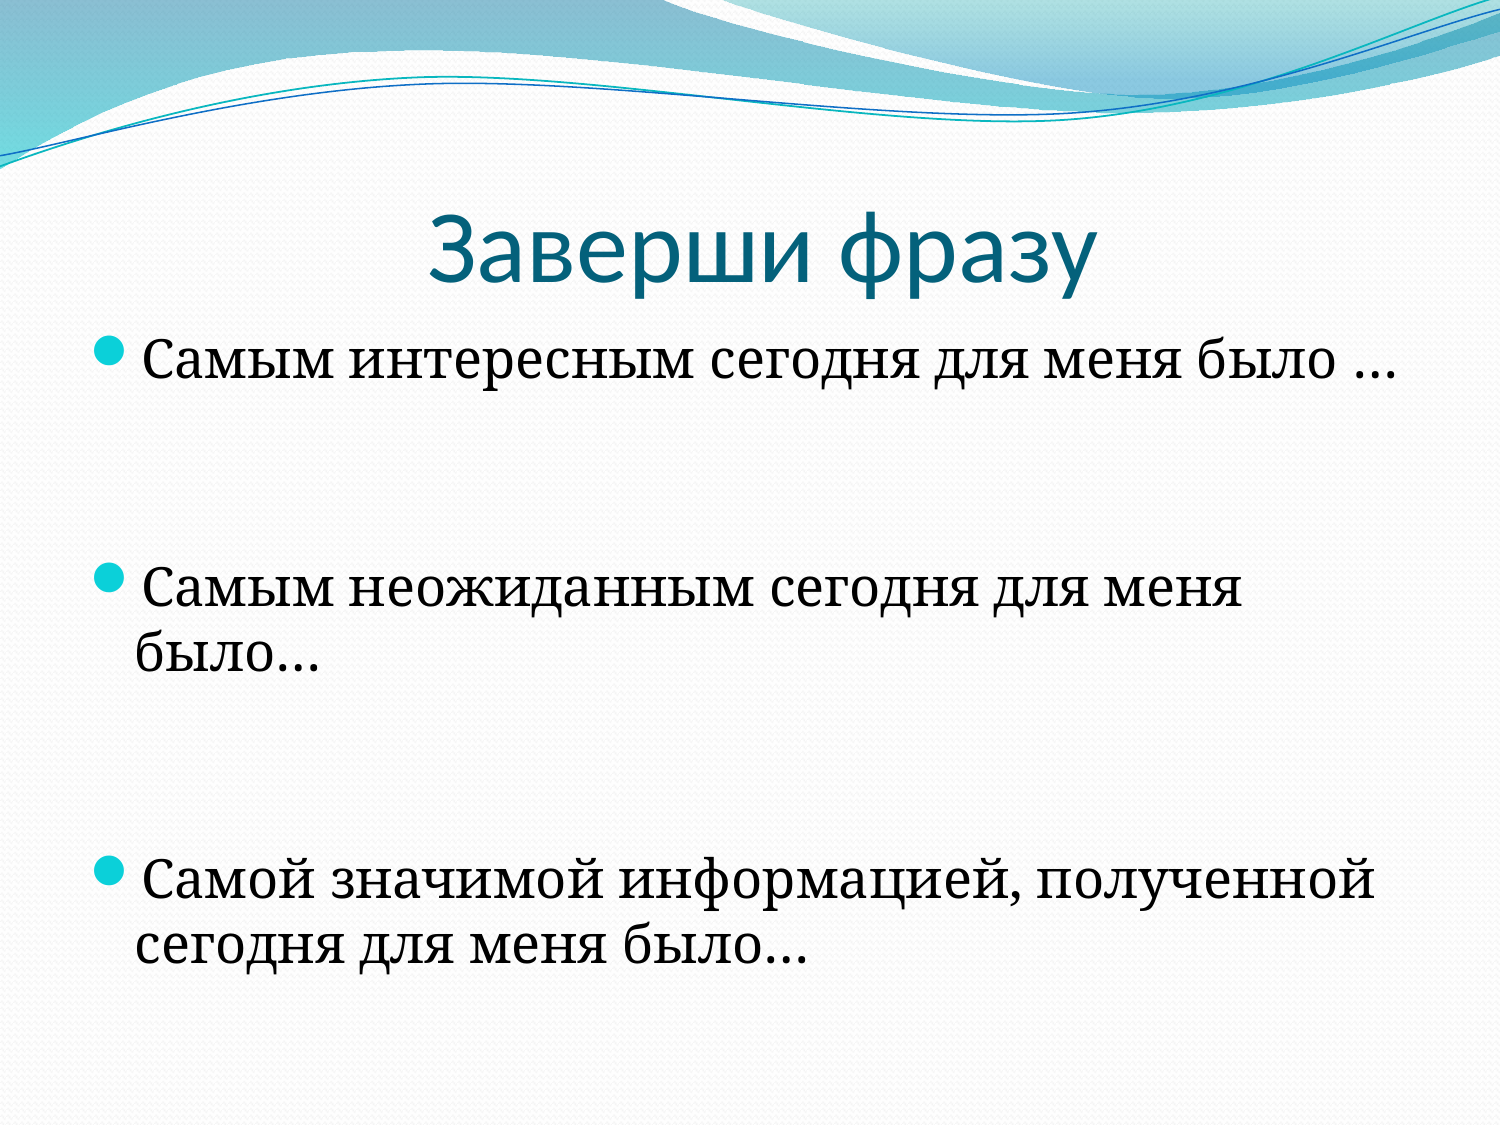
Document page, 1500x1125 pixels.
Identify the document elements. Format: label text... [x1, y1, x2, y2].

list Самым интересным сегодня для меня было … Самым неожиданным сегодня для меня было… Самой значимой информацией, полученной сегодня для меня было… [75, 317, 1425, 1038]
title Заверши фразу [75, 115, 1425, 303]
